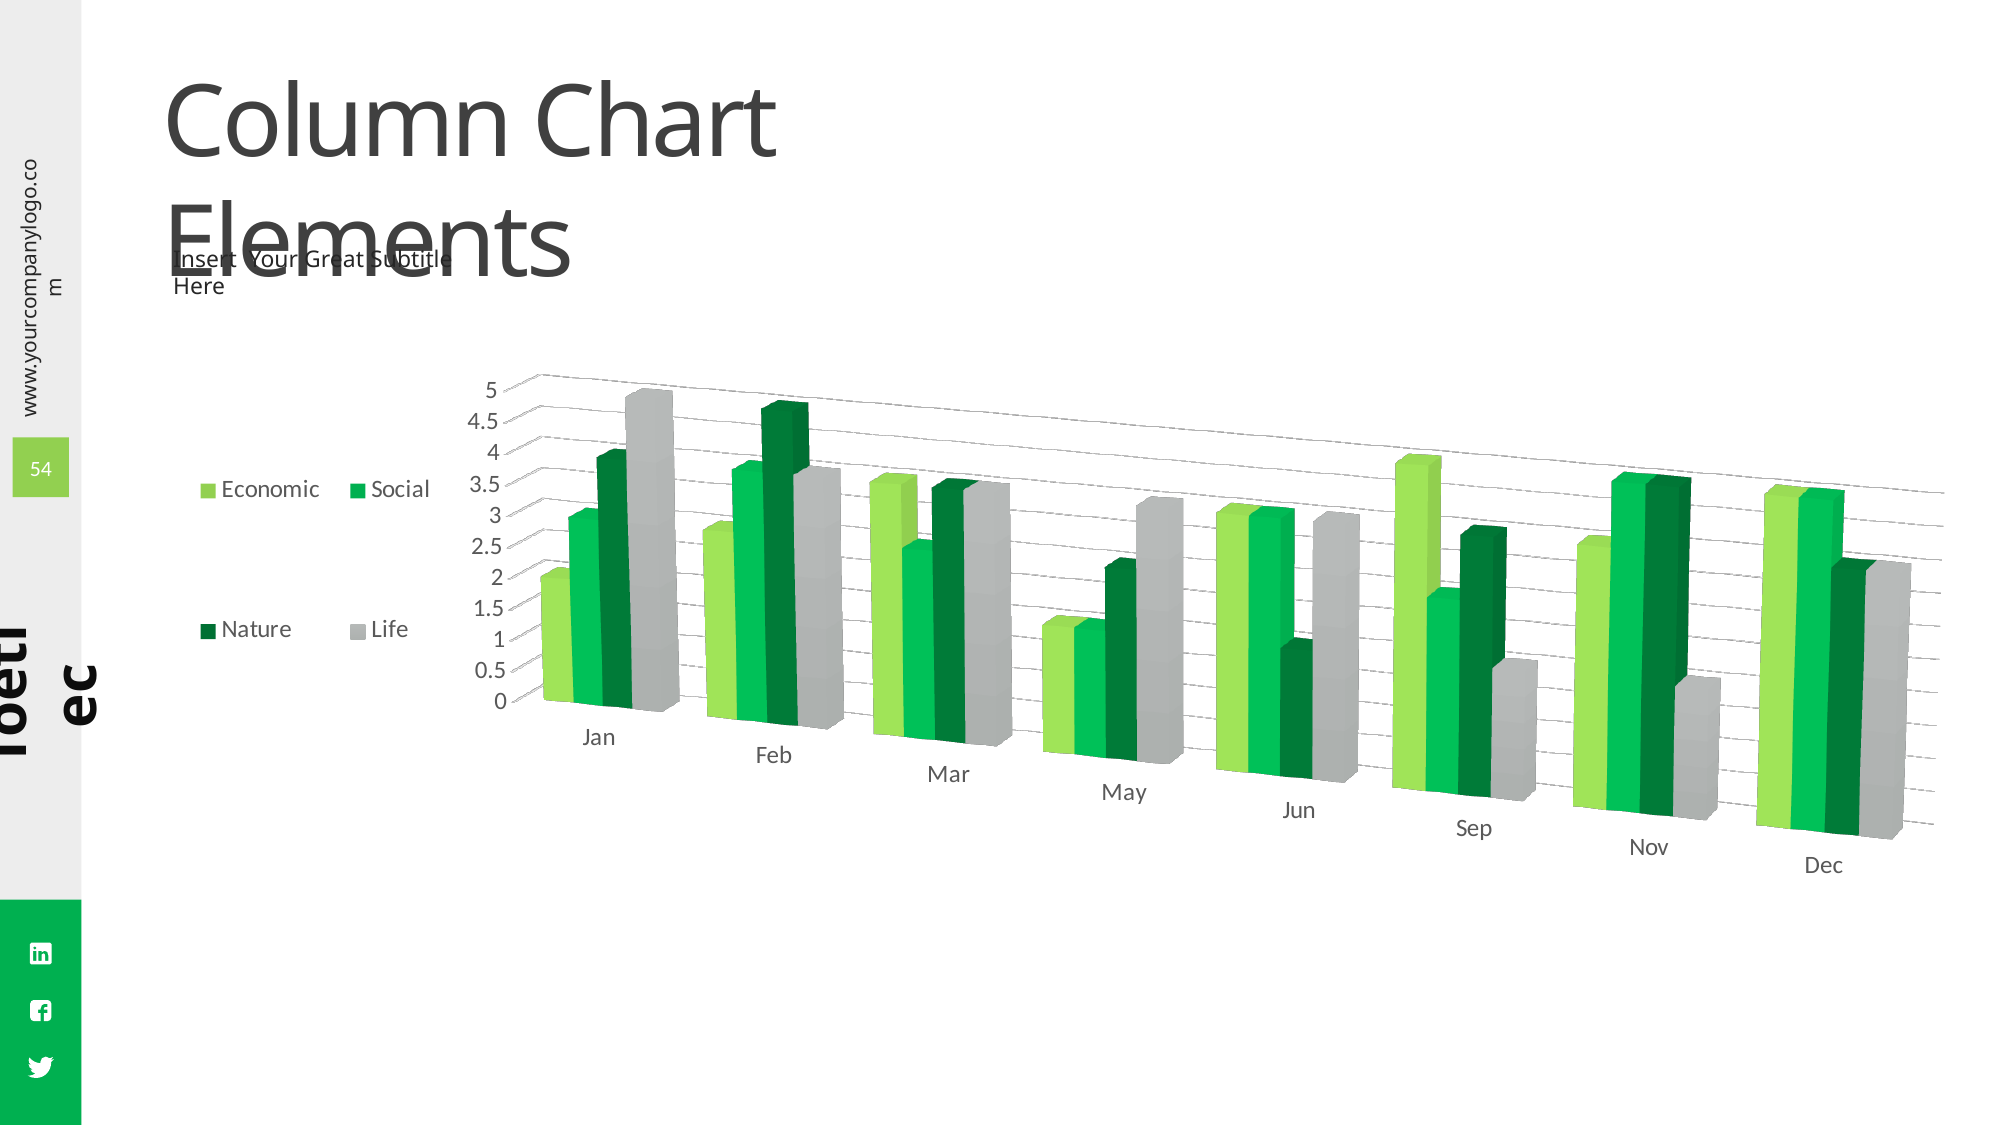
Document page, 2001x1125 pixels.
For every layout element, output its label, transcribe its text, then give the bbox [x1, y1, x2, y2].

text_box Column Chart Elements [147, 116, 987, 236]
slide_number 54 [12, 437, 69, 498]
text_box Insert Your Great Subtitle Here [158, 237, 512, 307]
chart [162, 347, 2000, 915]
